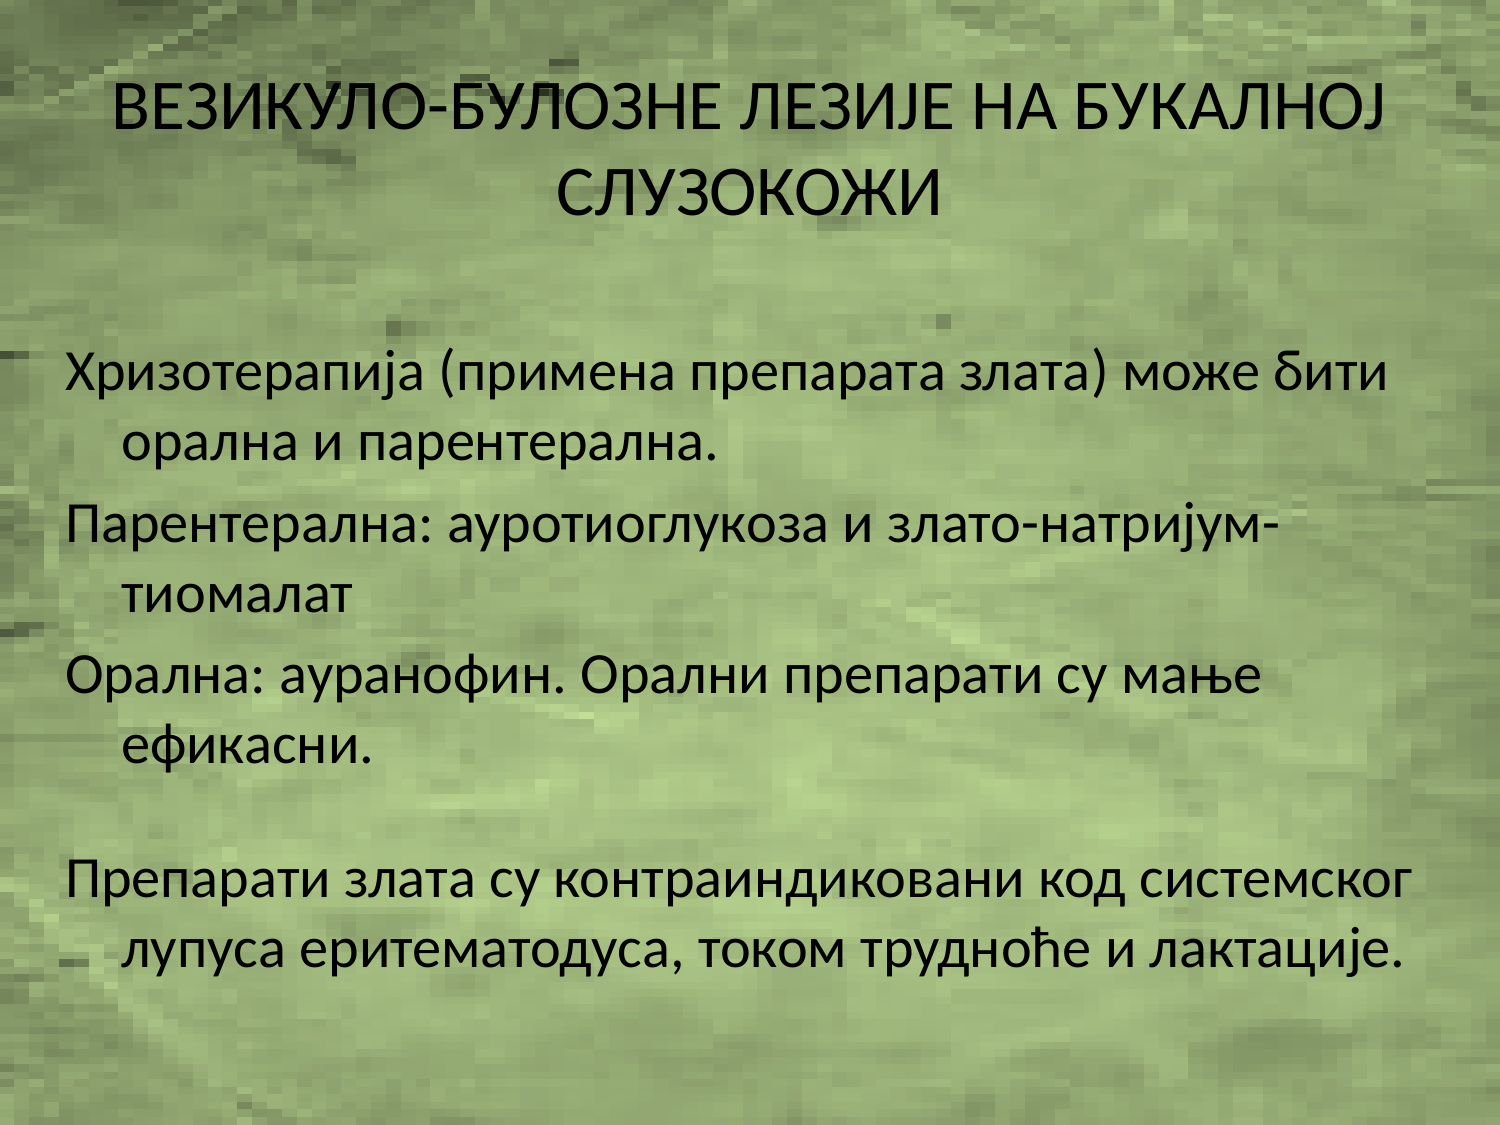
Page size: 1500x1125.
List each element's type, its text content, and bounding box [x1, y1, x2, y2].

list Хризотерапија (примена препарата злата) може бити орална и парентерална. Парентерална: ауротиоглукоза и злато-натријум-тиомалат Орална: ауранофин. Орални препарати су мање ефикасни. Препарати злата су контраиндиковани код системског лупуса еритематодуса, током трудноће и лактације. [50, 324, 1500, 1125]
title ВЕЗИКУЛО-БУЛОЗНЕ ЛЕЗИЈЕ НА БУКАЛНОЈ СЛУЗОКОЖИ [75, 50, 1425, 238]
